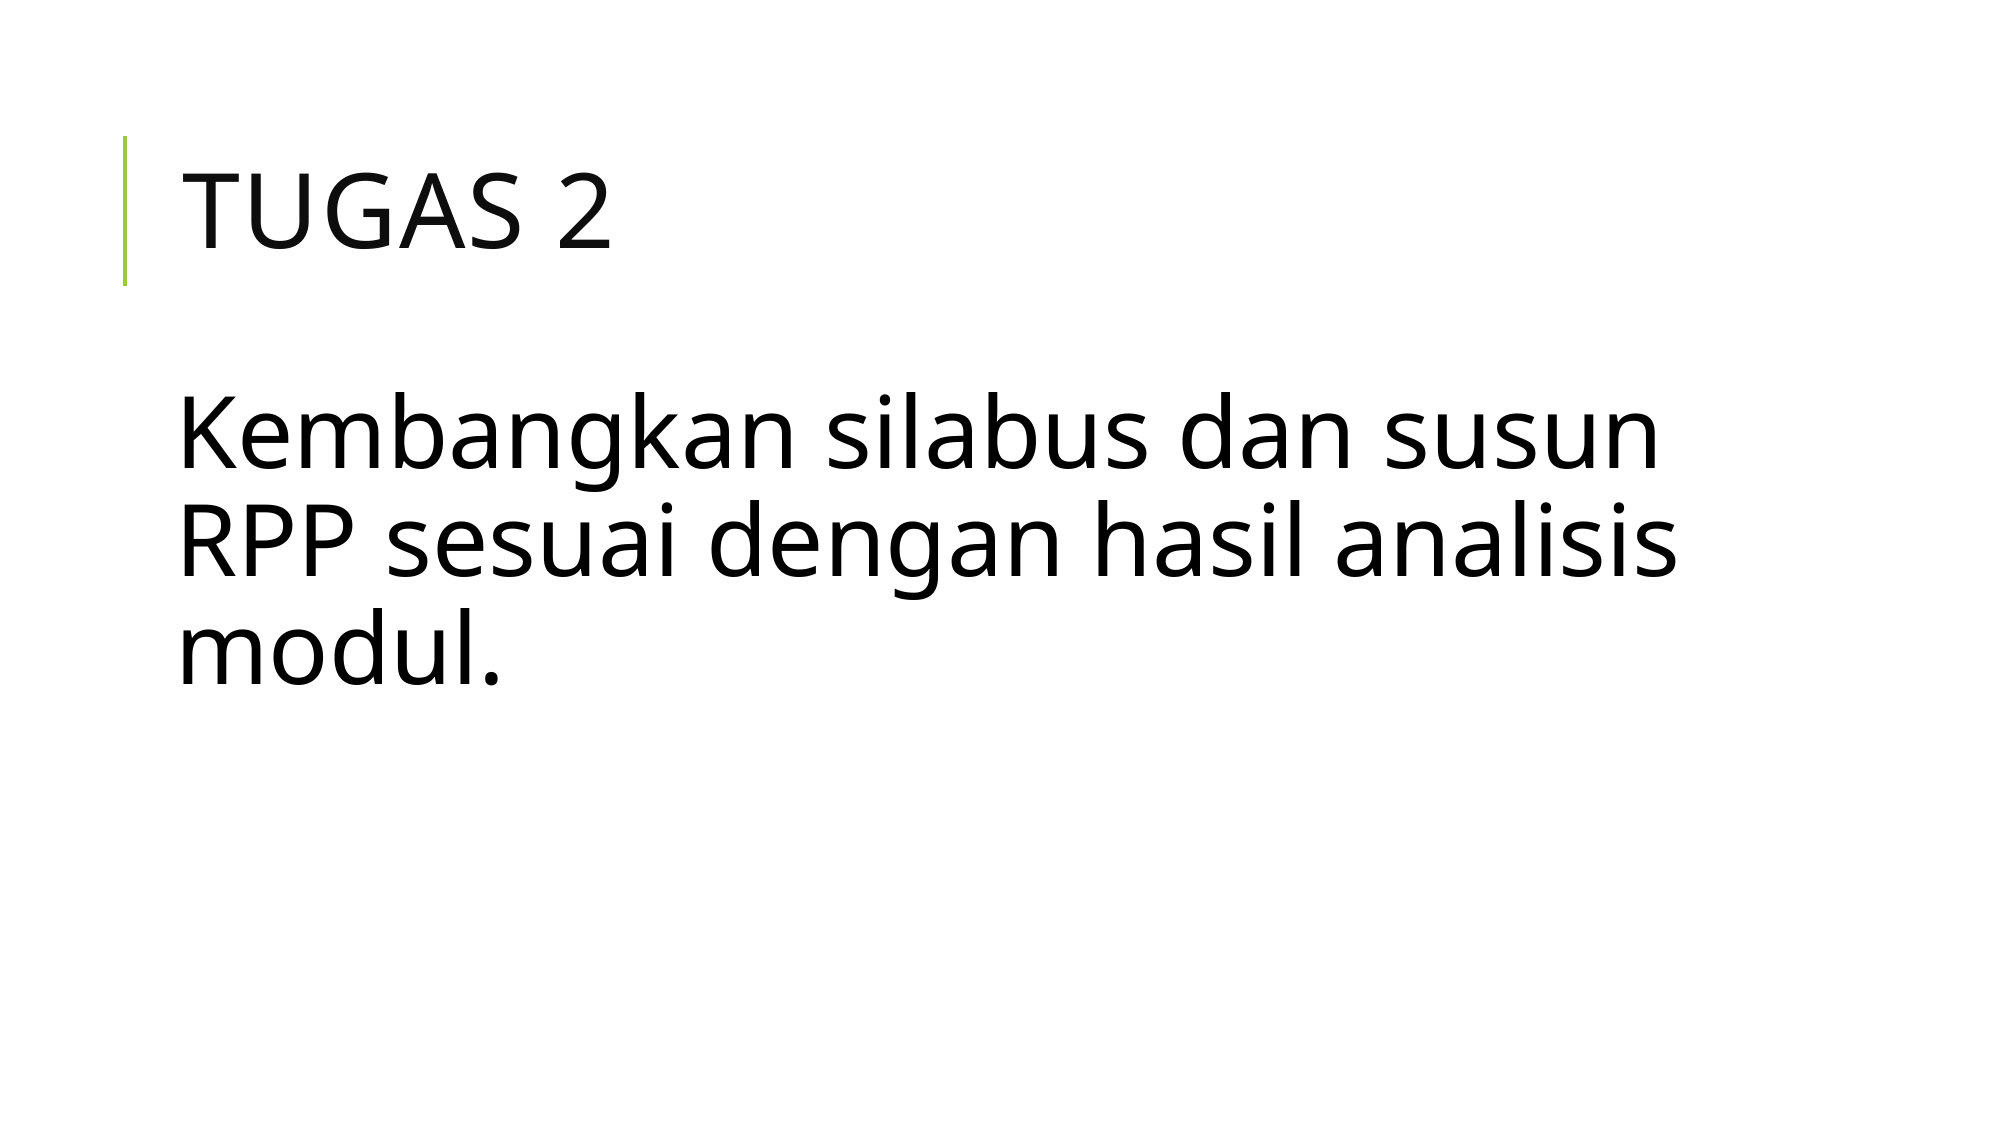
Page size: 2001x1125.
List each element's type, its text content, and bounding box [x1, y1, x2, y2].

list Kembangkan silabus dan susun RPP sesuai dengan hasil analisis modul. [168, 375, 1763, 1035]
title Tugas 2 [168, 96, 1763, 342]
